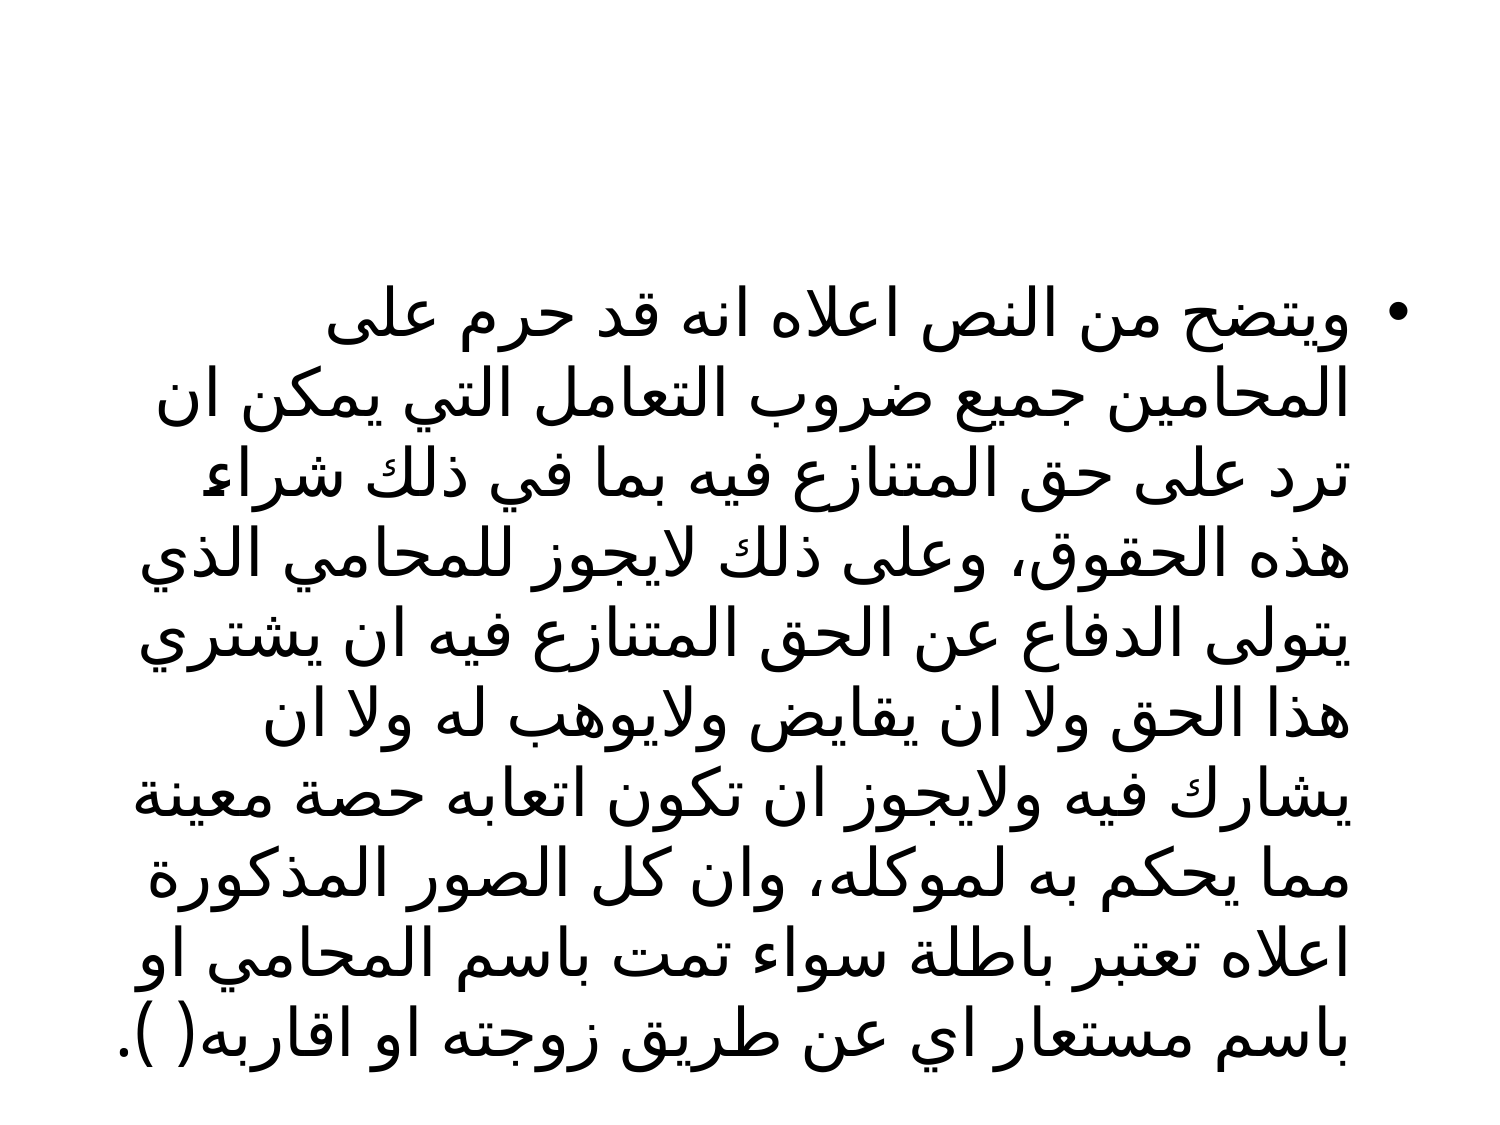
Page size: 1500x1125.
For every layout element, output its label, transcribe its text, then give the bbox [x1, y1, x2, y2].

list ويتضح من النص اعلاه انه قد حرم على المحامين جميع ضروب التعامل التي يمكن ان ترد على حق المتنازع فيه بما في ذلك شراء هذه الحقوق، وعلى ذلك لايجوز للمحامي الذي يتولى الدفاع عن الحق المتنازع فيه ان يشتري هذا الحق ولا ان يقايض ولايوهب له ولا ان يشارك فيه ولايجوز ان تكون اتعابه حصة معينة مما يحكم به لموكله، وان كل الصور المذكورة اعلاه تعتبر باطلة سواء تمت باسم المحامي او باسم مستعار اي عن طريق زوجته او اقاربه( ). [75, 262, 1425, 1005]
